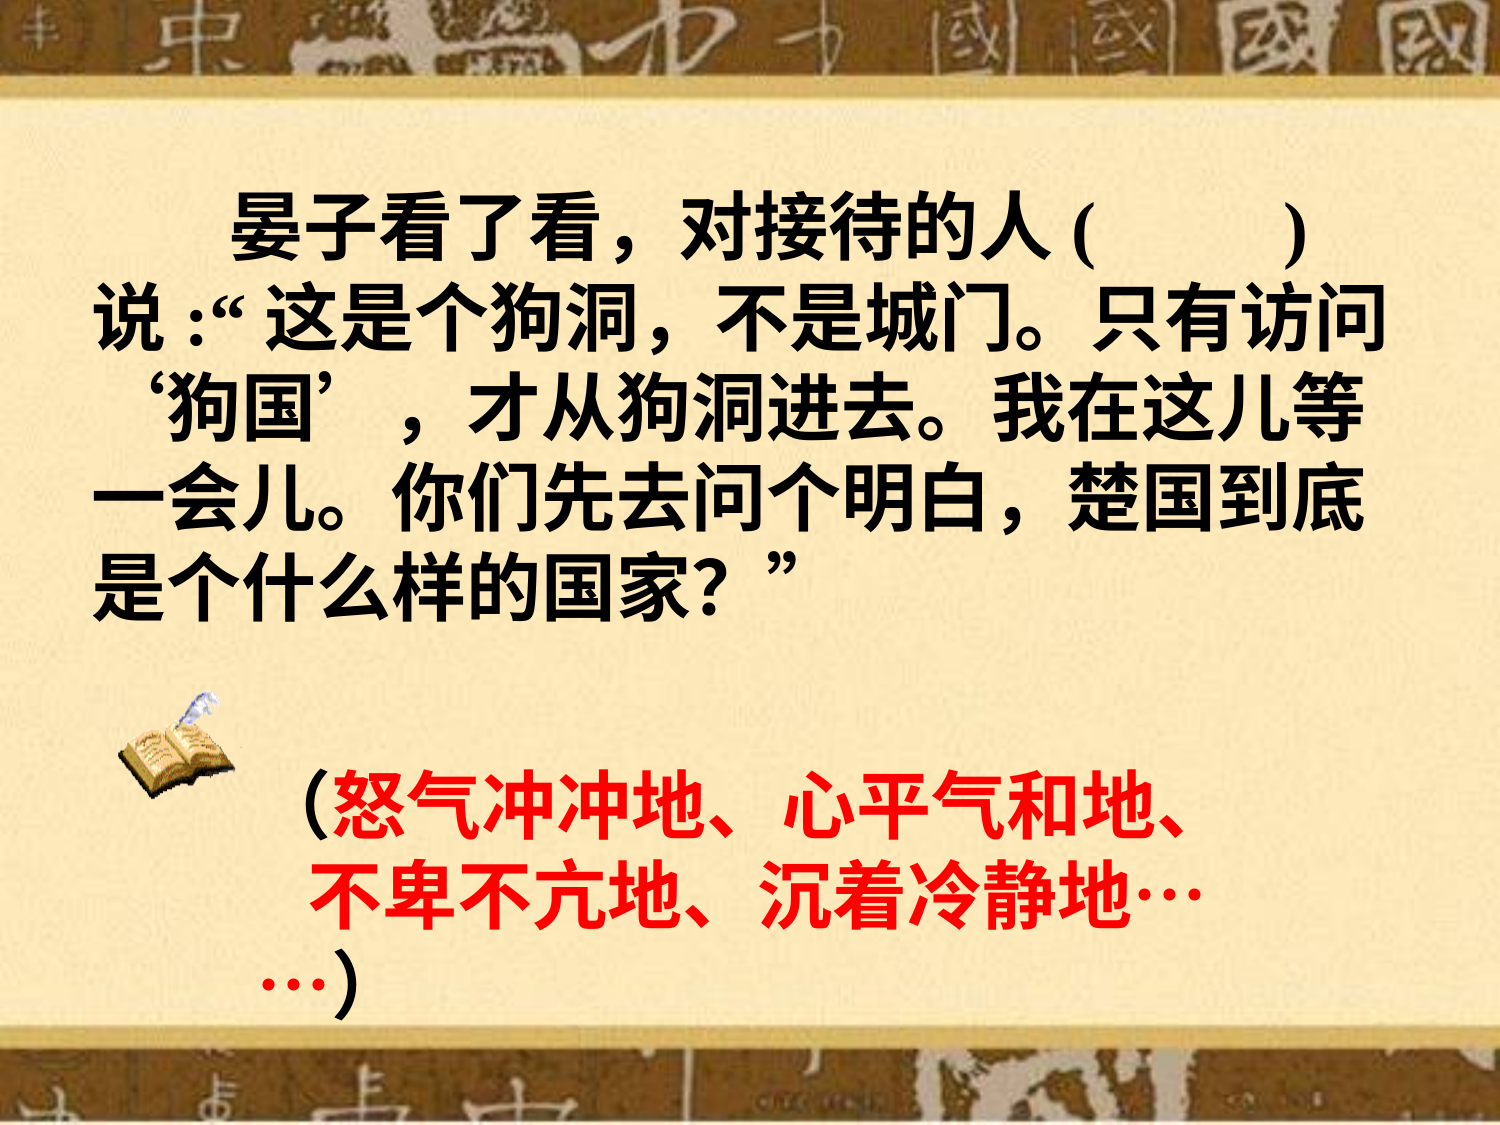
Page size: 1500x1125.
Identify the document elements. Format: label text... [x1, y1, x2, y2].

text_box 晏子看了看，对接待的人( )说:“这是个狗洞，不是城门。只有访问‘狗国’，才从狗洞进去。我在这儿等一会儿。你们先去问个明白，楚国到底是个什么样的国家？” [76, 172, 1424, 638]
picture [0, 0, 1500, 1125]
text_box （怒气冲冲地、心平气和地、 不卑不亢地、沉着冷静地……） [242, 751, 1341, 1037]
